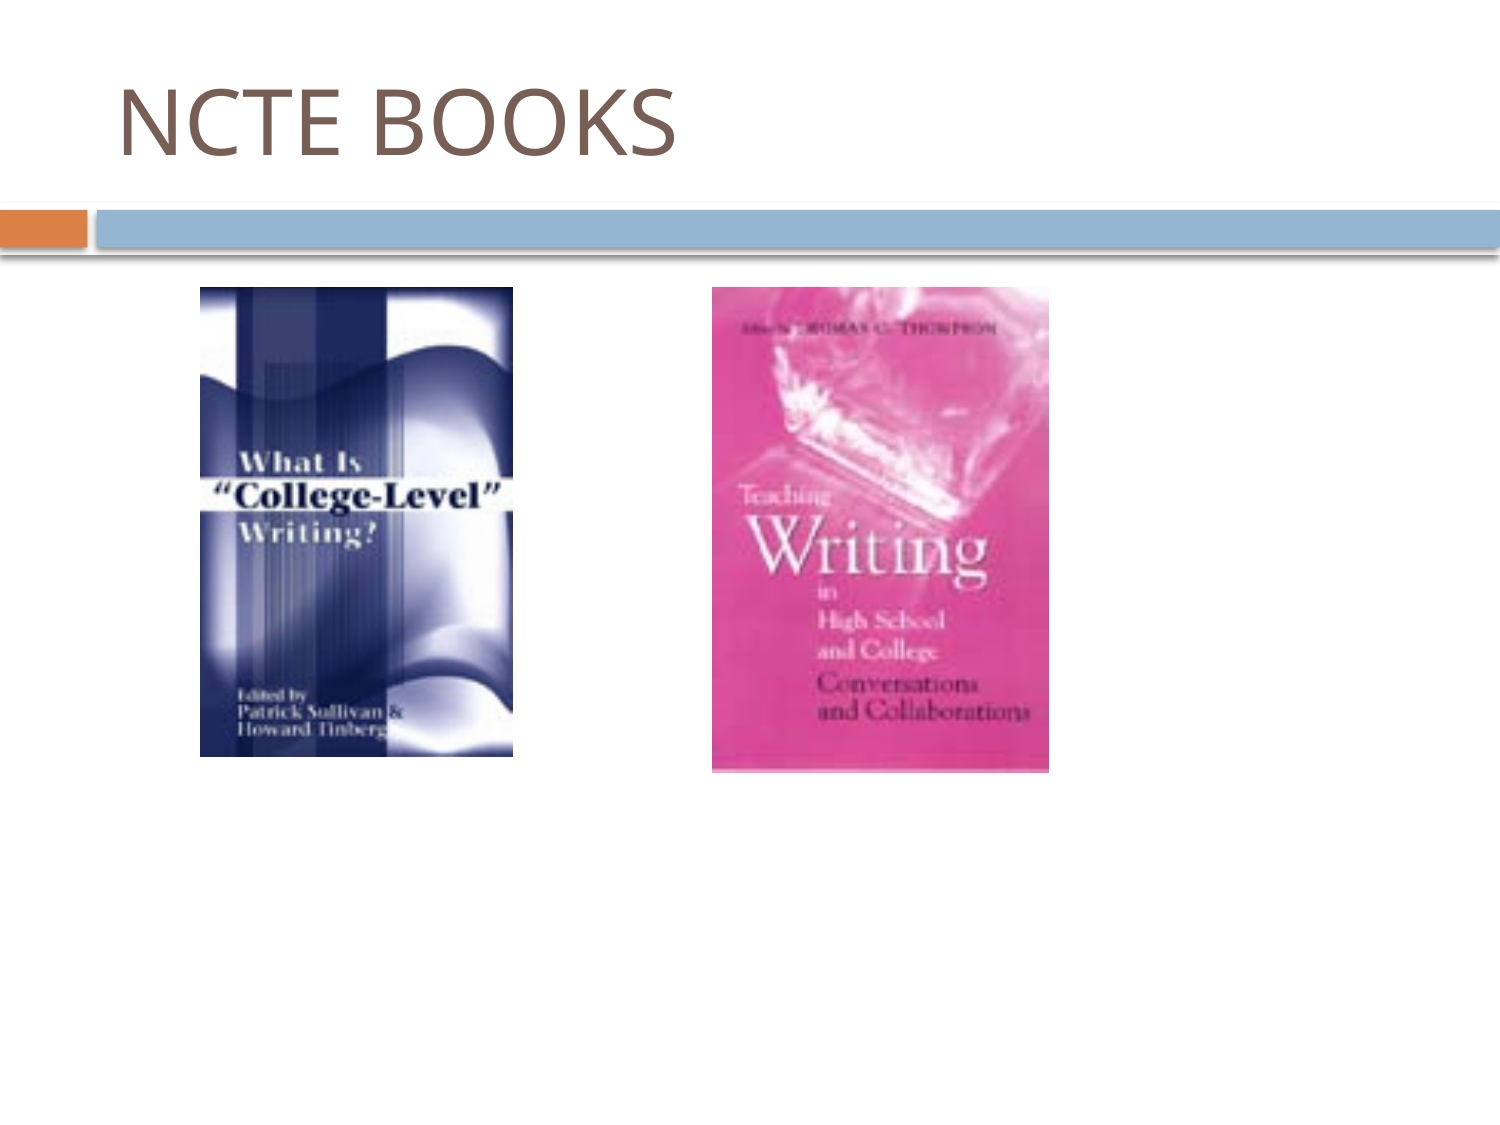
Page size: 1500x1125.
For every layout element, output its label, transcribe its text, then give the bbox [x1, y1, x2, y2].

title NCTE BOOKS [100, 37, 1438, 200]
picture [712, 287, 1049, 774]
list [199, 287, 513, 757]
